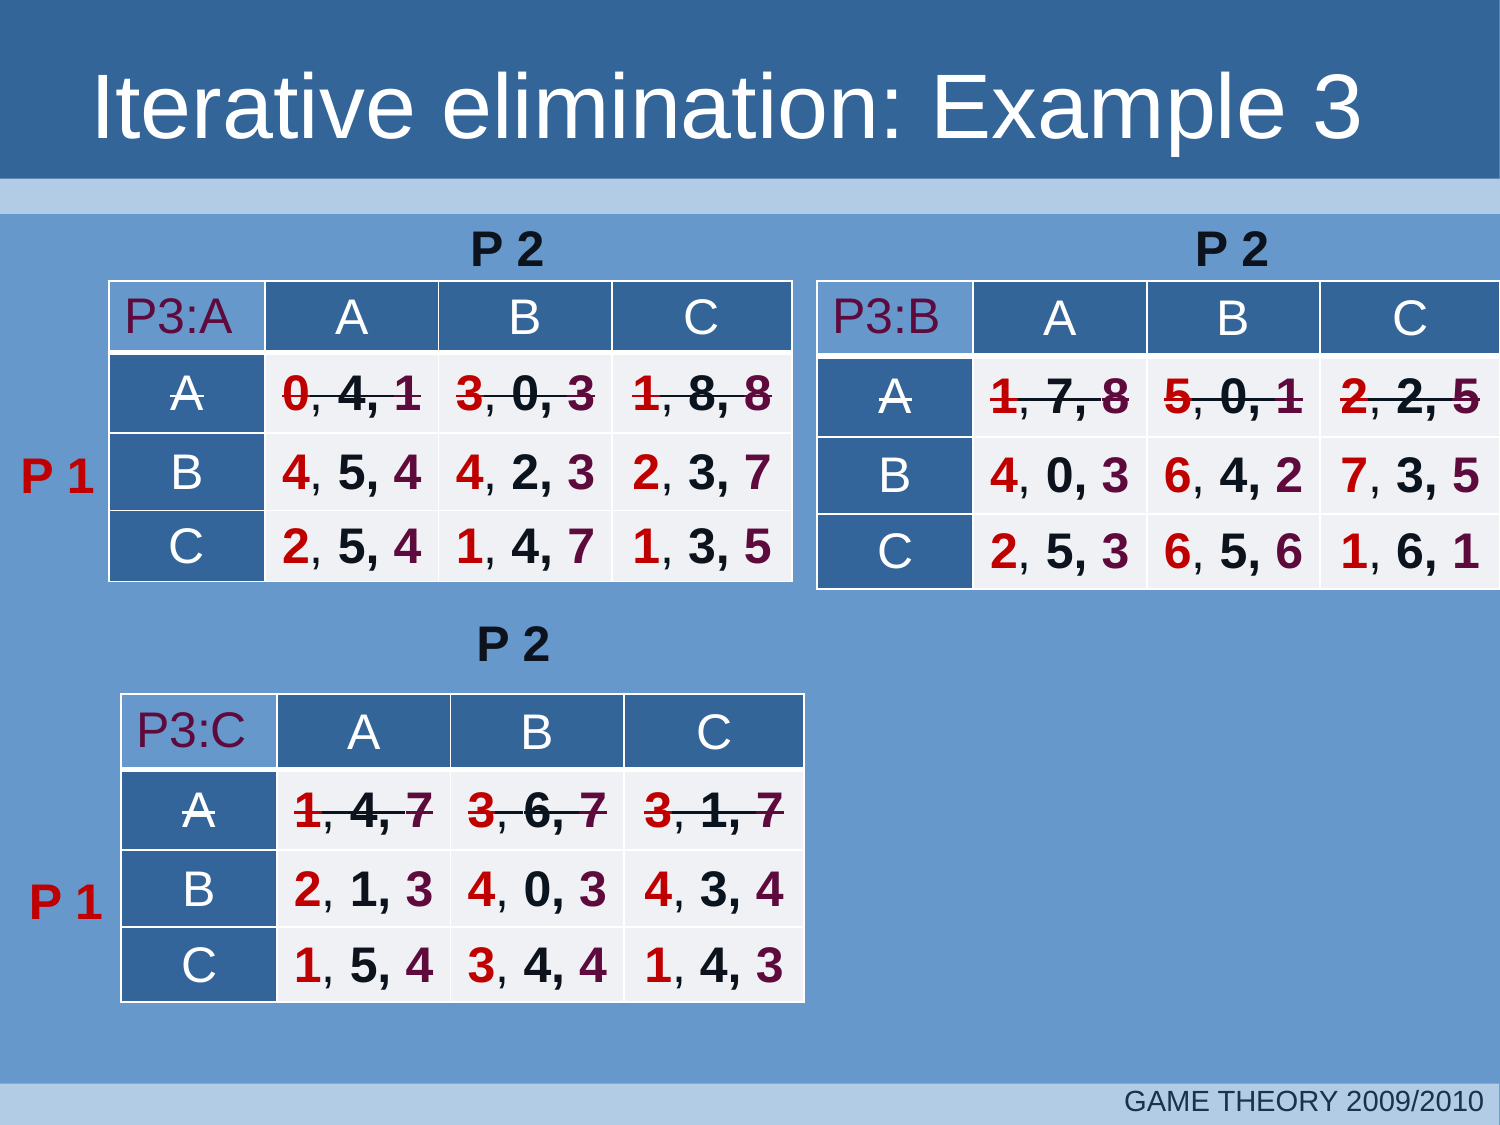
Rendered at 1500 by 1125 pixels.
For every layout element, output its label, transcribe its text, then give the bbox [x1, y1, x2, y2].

table_cell 4, 5, 4 [266, 434, 438, 510]
table_header A [266, 282, 438, 350]
table_header C [1321, 282, 1499, 353]
text_box GAME THEORY 2009/2010 [1109, 1075, 1500, 1125]
table_cell 1, 4, 7 [439, 511, 611, 581]
table_header P3:C [122, 695, 276, 767]
table_cell 2, 1, 3 [278, 851, 450, 926]
table_cell 6, 5, 6 [1148, 515, 1319, 588]
table_header B [439, 282, 611, 350]
table_header B [451, 695, 623, 767]
table_cell C [818, 515, 972, 588]
table_cell 5, 0, 1 [1148, 359, 1319, 436]
table_cell 7, 3, 5 [1321, 438, 1499, 513]
table_header A [974, 282, 1146, 353]
table_header P3:B [818, 282, 972, 353]
text_box P 1 [0, 436, 116, 512]
table_cell A [110, 355, 264, 432]
table_cell 6, 4, 2 [1148, 438, 1319, 513]
table_header A [278, 695, 450, 767]
table_cell B [110, 434, 264, 510]
table_header B [1148, 282, 1319, 353]
table_cell A [818, 359, 972, 436]
table_header C [625, 695, 803, 767]
table_cell 1, 8, 8 [613, 355, 791, 432]
table_header P3:A [110, 282, 264, 350]
text_box P 2 [420, 604, 607, 680]
table_cell 3, 1, 7 [625, 772, 803, 849]
table_cell 1, 4, 3 [625, 928, 803, 1001]
table_cell 1, 3, 5 [613, 511, 791, 581]
table_cell 1, 4, 7 [278, 772, 450, 849]
table_cell 1, 6, 1 [1321, 515, 1499, 588]
table_cell 3, 6, 7 [451, 772, 623, 849]
table_cell 1, 5, 4 [278, 928, 450, 1001]
table_cell A [122, 772, 276, 849]
table_cell 0, 4, 1 [266, 355, 438, 432]
table_cell C [122, 928, 276, 1001]
text_box P 2 [1139, 209, 1325, 280]
table_cell 3, 0, 3 [439, 355, 611, 432]
title Iterative elimination: Example 3 [74, 42, 1436, 162]
table_cell 2, 2, 5 [1321, 359, 1499, 436]
table_cell B [122, 851, 276, 926]
table_cell 4, 0, 3 [451, 851, 623, 926]
table_cell 3, 4, 4 [451, 928, 623, 1001]
table_cell 4, 2, 3 [439, 434, 611, 510]
table_cell B [818, 438, 972, 513]
table_cell 4, 3, 4 [625, 851, 803, 926]
text_box P 1 [0, 861, 120, 937]
text_box P 2 [414, 209, 601, 284]
table_cell C [110, 511, 264, 581]
table_cell 2, 5, 3 [974, 515, 1146, 588]
table_cell 4, 0, 3 [974, 438, 1146, 513]
table_header C [613, 282, 791, 350]
table_cell 2, 3, 7 [613, 434, 791, 510]
table_cell 2, 5, 4 [266, 511, 438, 581]
table_cell 1, 7, 8 [974, 359, 1146, 436]
